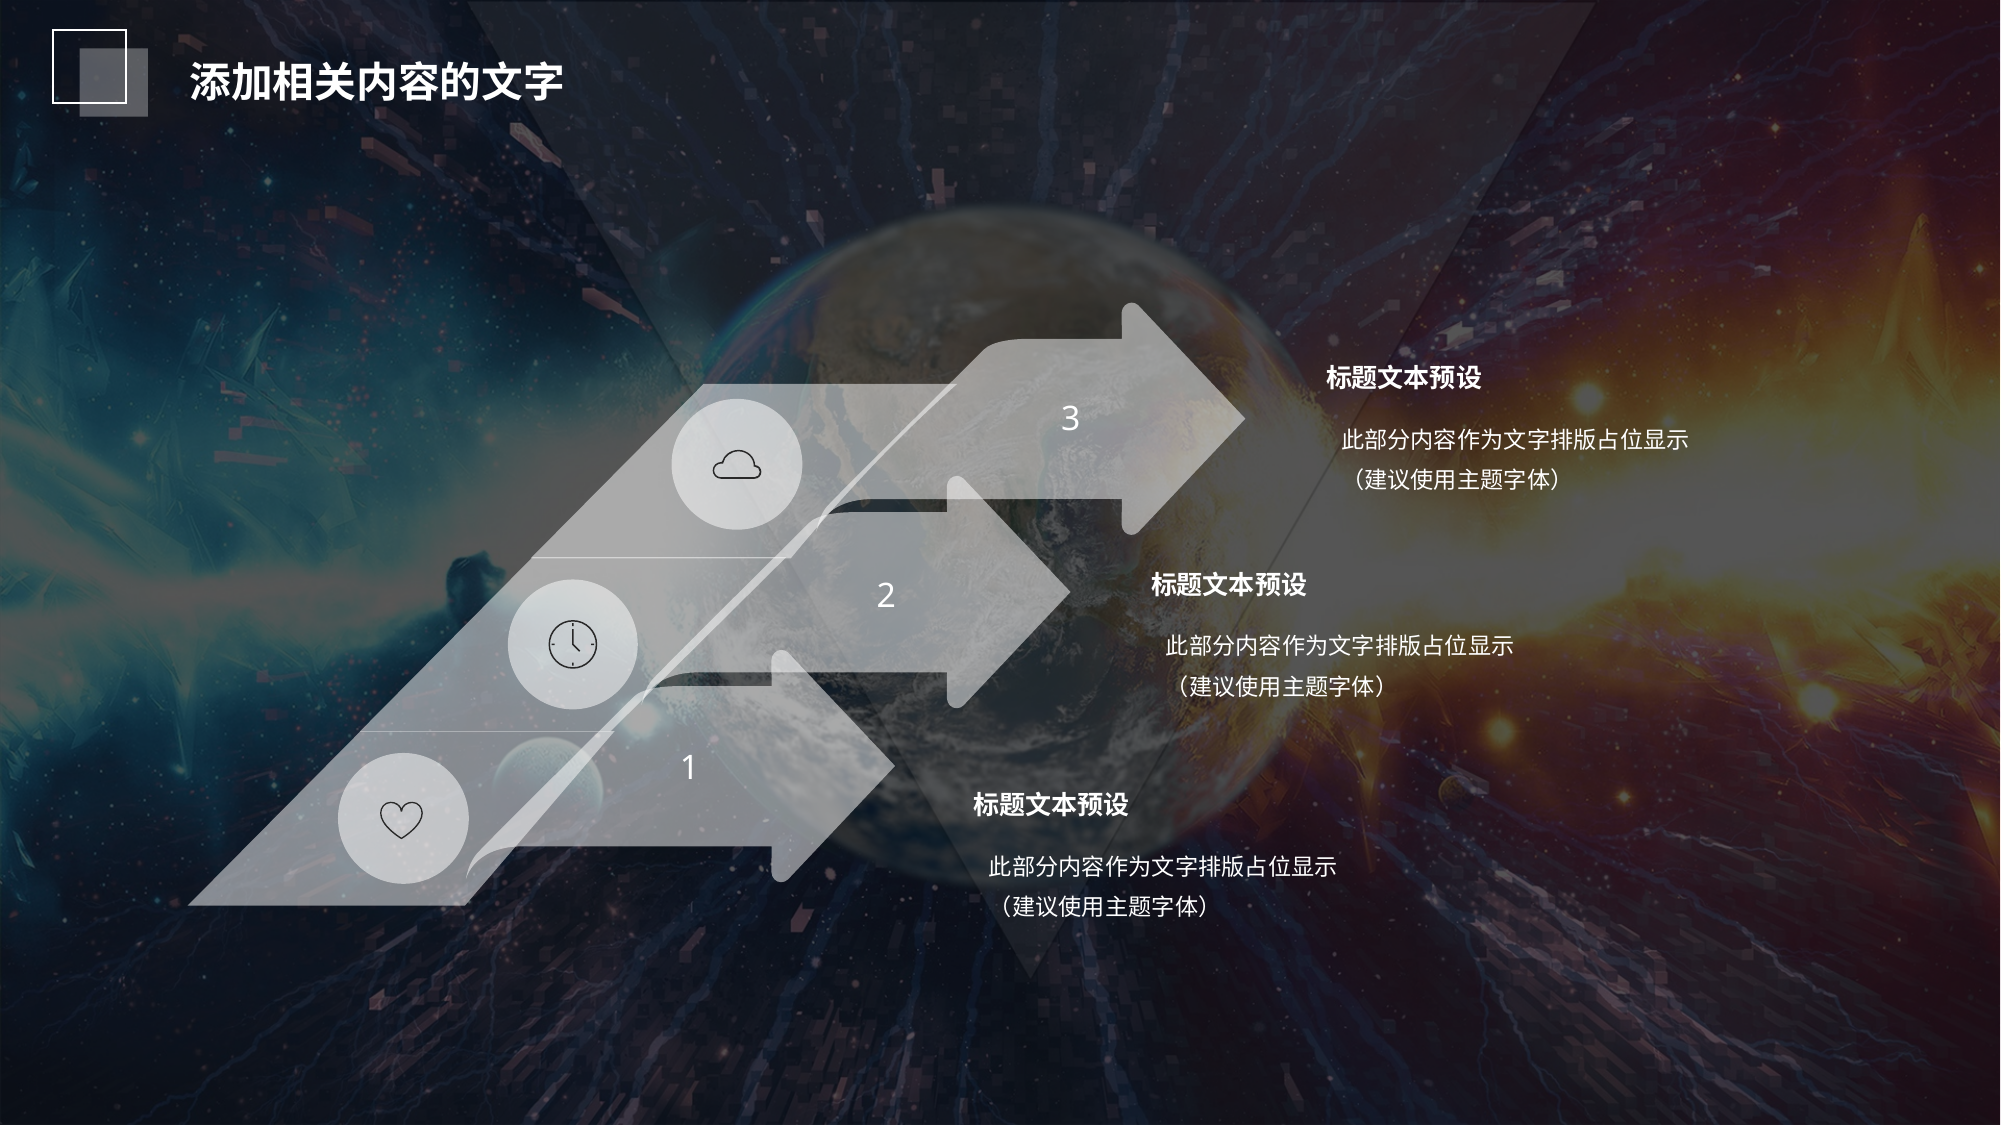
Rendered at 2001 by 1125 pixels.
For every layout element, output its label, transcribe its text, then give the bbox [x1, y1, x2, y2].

text_box 此部分内容作为文字排版占位显示 （建议使用主题字体） [1326, 406, 1813, 504]
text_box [359, 475, 1071, 732]
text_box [530, 302, 1246, 559]
text_box 标题文本预设 [1151, 556, 1333, 603]
text_box 标题文本预设 [1326, 350, 1508, 396]
text_box 标题文本预设 [974, 776, 1156, 823]
text_box 此部分内容作为文字排版占位显示 （建议使用主题字体） [974, 833, 1461, 931]
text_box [187, 649, 896, 906]
text_box 此部分内容作为文字排版占位显示 （建议使用主题字体） [1151, 612, 1638, 711]
